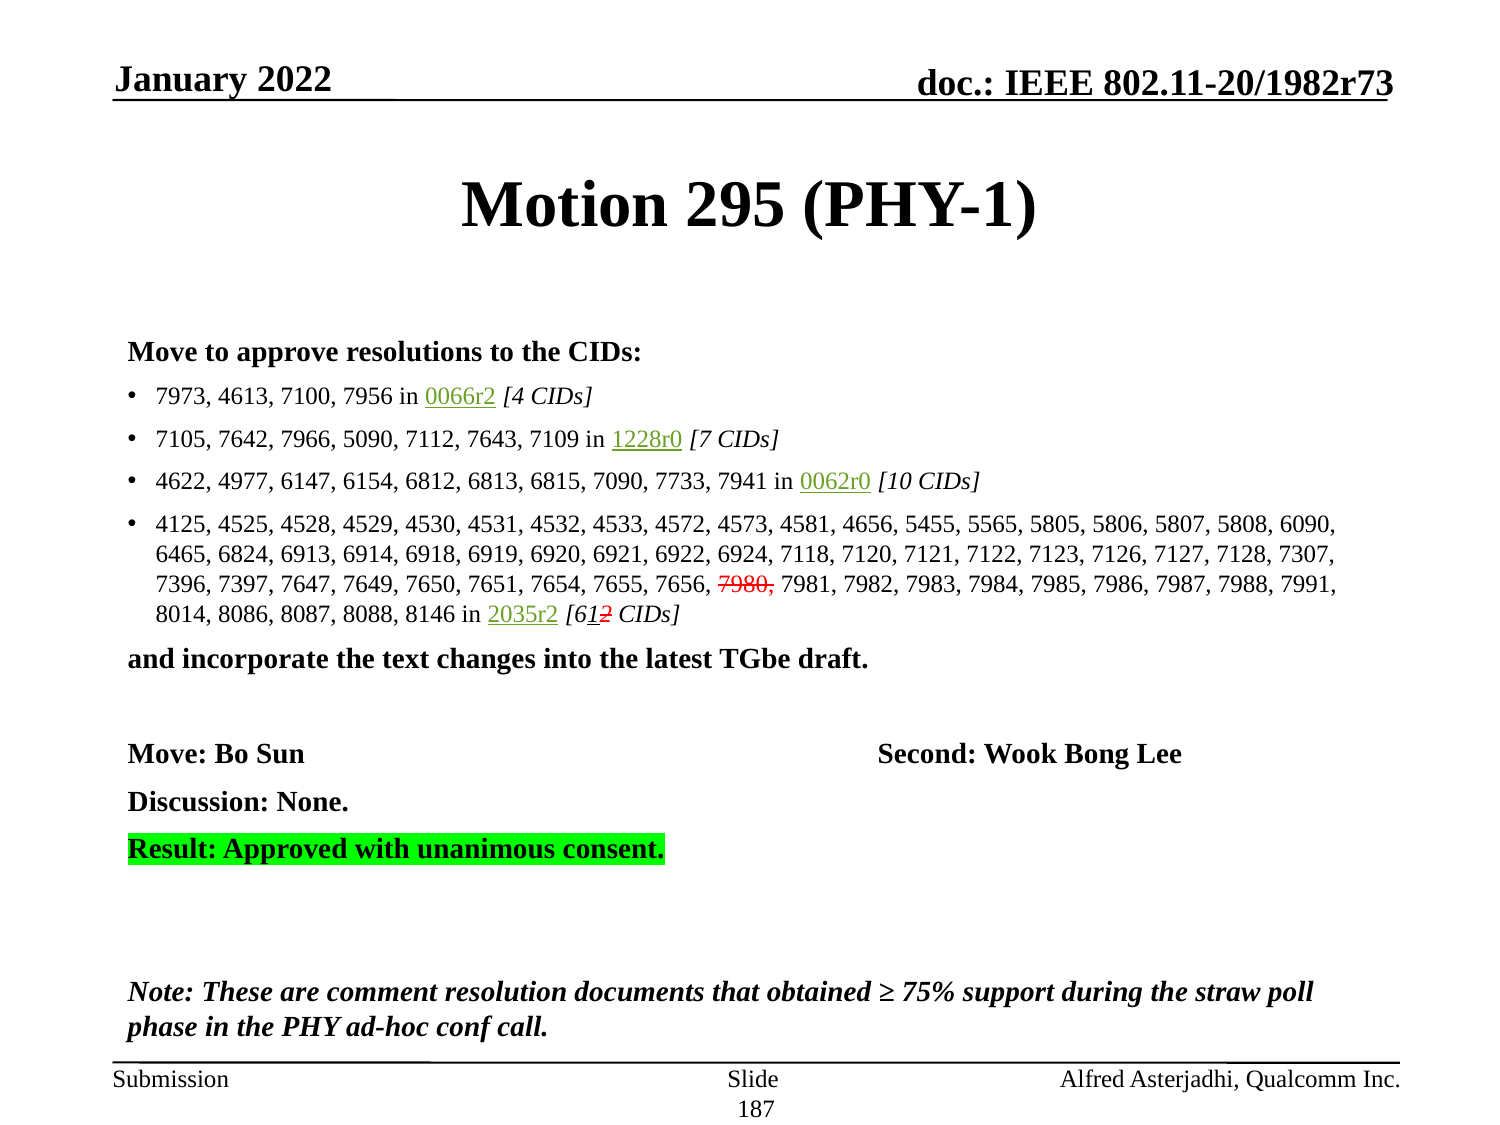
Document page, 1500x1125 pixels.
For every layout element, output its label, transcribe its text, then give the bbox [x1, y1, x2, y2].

slide_number Slide 187 [712, 1061, 800, 1123]
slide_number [114, 54, 423, 100]
list Move to approve resolutions to the CIDs: 7973, 4613, 7100, 7956 in 0066r2 [4 CIDs] 7105, 7642, 7966, 5090, 7112, 7643, 7109 in 1228r0 [7 CIDs] 4622, 4977, 6147, 6154, 6812, 6813, 6815, 7090, 7733, 7941 in 0062r0 [10 CIDs] 4125, 4525, 4528, 4529, 4530, 4531, 4532, 4533, 4572, 4573, 4581, 4656, 5455, 5565, 5805, 5806, 5807, 5808, 6090, 6465, 6824, 6913, 6914, 6918, 6919, 6920, 6921, 6922, 6924, 7118, 7120, 7121, 7122, 7123, 7126, 7127, 7128, 7307, 7396, 7397, 7647, 7649, 7650, 7651, 7654, 7655, 7656, 7980, 7981, 7982, 7983, 7984, 7985, 7986, 7987, 7988, 7991, 8014, 8086, 8087, 8088, 8146 in 2035r2 [612 CIDs] and incorporate the text changes into the latest TGbe draft. Move: Bo Sun Second: Wook Bong Lee Discussion: None. Result: Approved with unanimous consent. Note: These are comment resolution documents that obtained ≥ 75% support during the straw poll phase in the PHY ad-hoc conf call. [112, 324, 1388, 1063]
title Motion 295 (PHY-1) [112, 112, 1388, 288]
footer Alfred Asterjadhi, Qualcomm Inc. [878, 1061, 1402, 1093]
